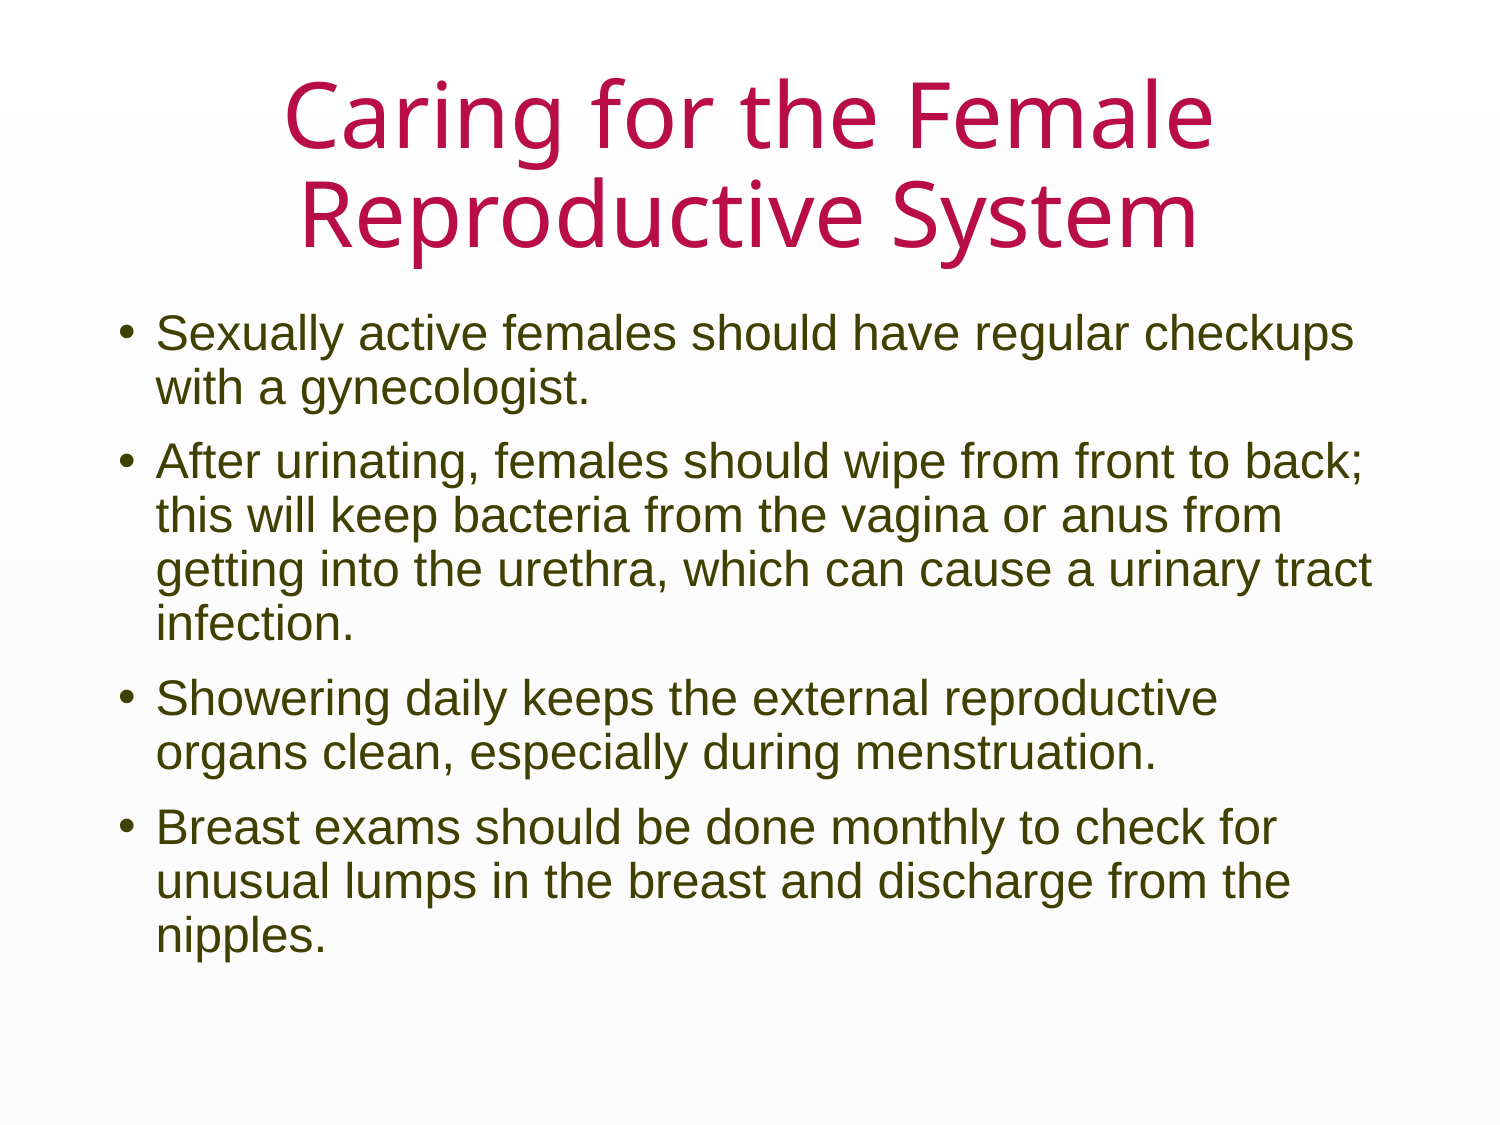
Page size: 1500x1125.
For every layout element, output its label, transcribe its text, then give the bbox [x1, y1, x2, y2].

title Caring for the Female Reproductive System [103, 59, 1397, 278]
list Sexually active females should have regular checkups with a gynecologist. After urinating, females should wipe from front to back; this will keep bacteria from the vagina or anus from getting into the urethra, which can cause a urinary tract infection. Showering daily keeps the external reproductive organs clean, especially during menstruation. Breast exams should be done monthly to check for unusual lumps in the breast and discharge from the nipples. [103, 299, 1397, 1014]
